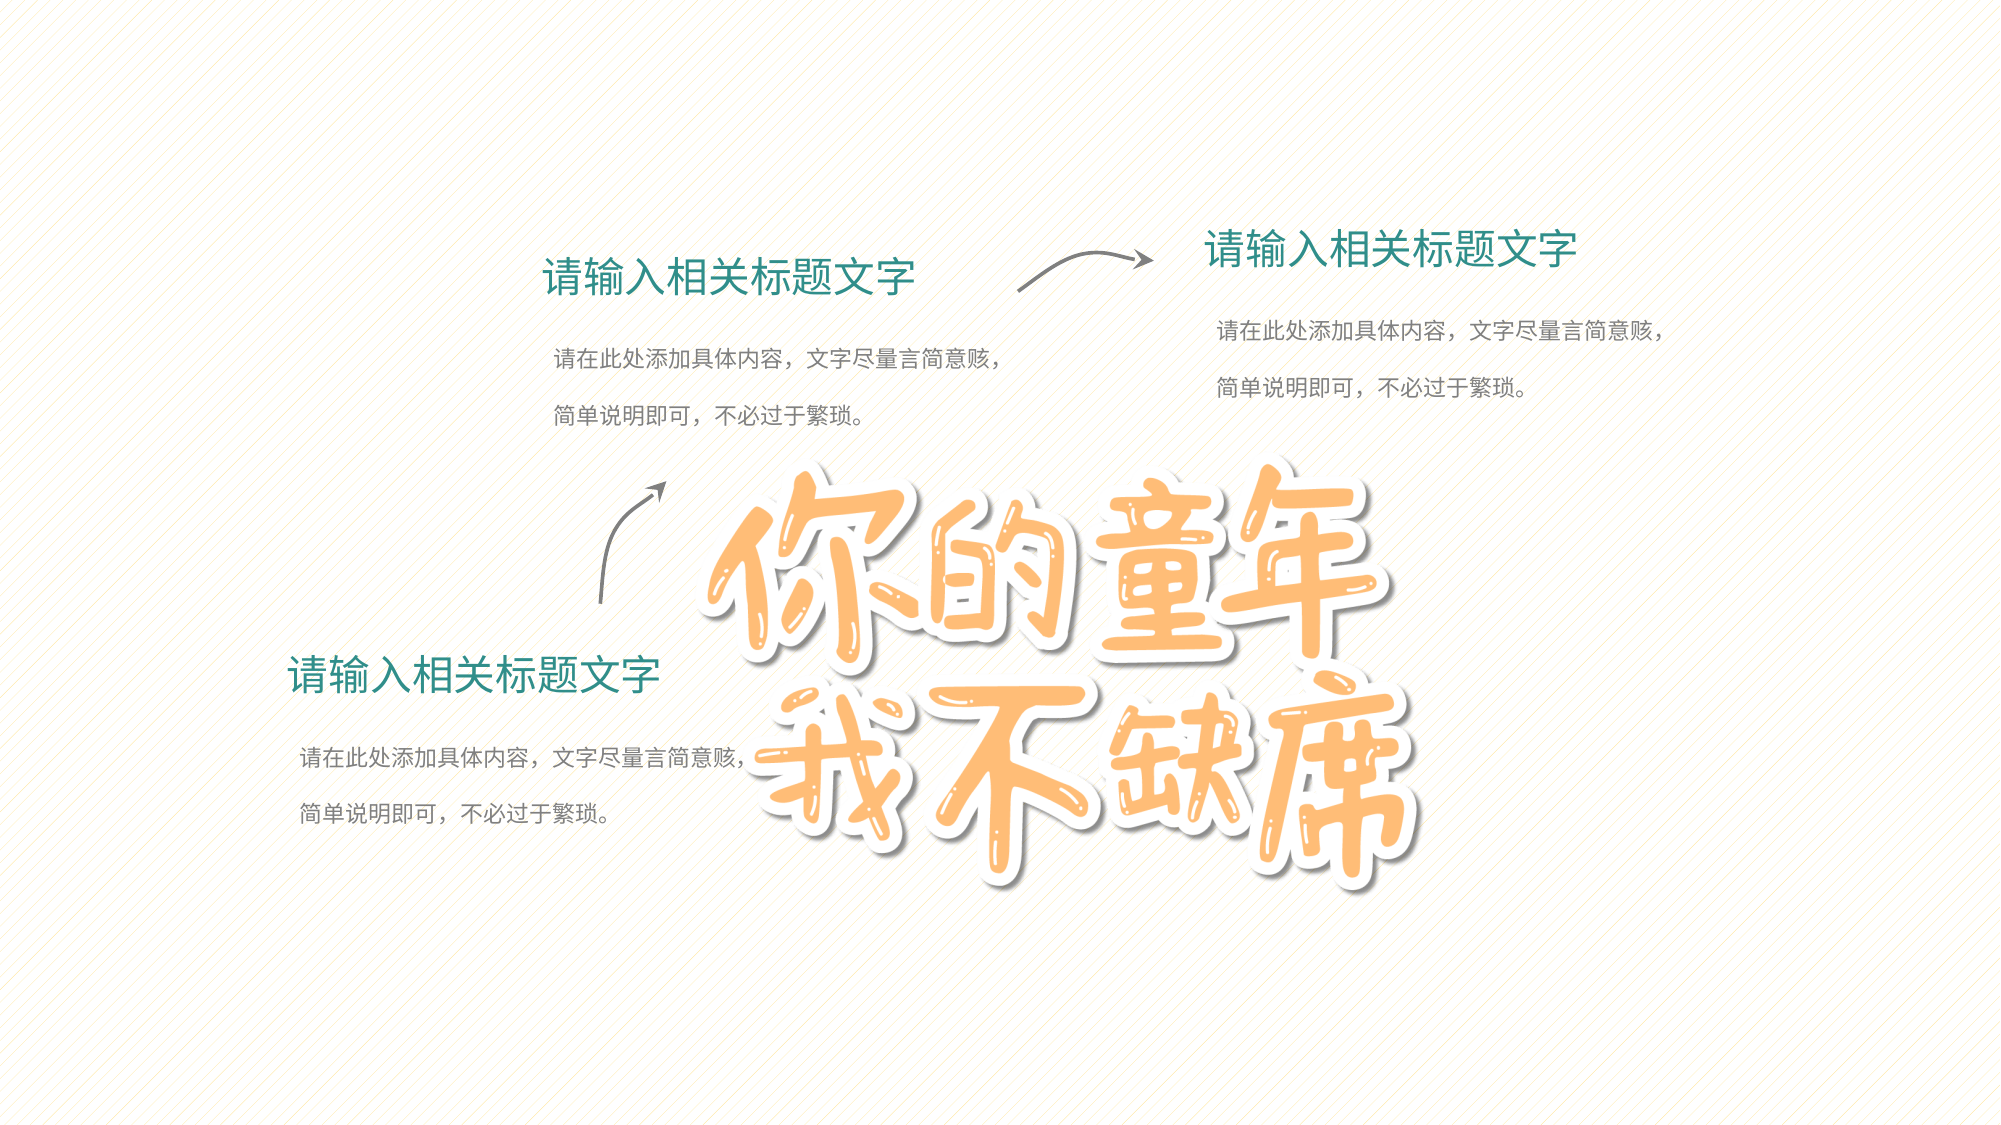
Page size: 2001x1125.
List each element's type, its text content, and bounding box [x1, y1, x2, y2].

text_box 请输入相关标题文字 [272, 641, 538, 706]
text_box 请输入相关标题文字 [1189, 215, 1595, 280]
picture [538, 291, 1588, 1033]
text_box 请在此处添加具体内容，文字尽量言简意赅，简单说明即可，不必过于繁琐。 [1201, 280, 1711, 409]
text_box 请输入相关标题文字 [526, 243, 933, 308]
text_box [1017, 248, 1154, 291]
text_box 请在此处添加具体内容，文字尽量言简意赅，简单说明即可，不必过于繁琐。 [284, 706, 538, 835]
